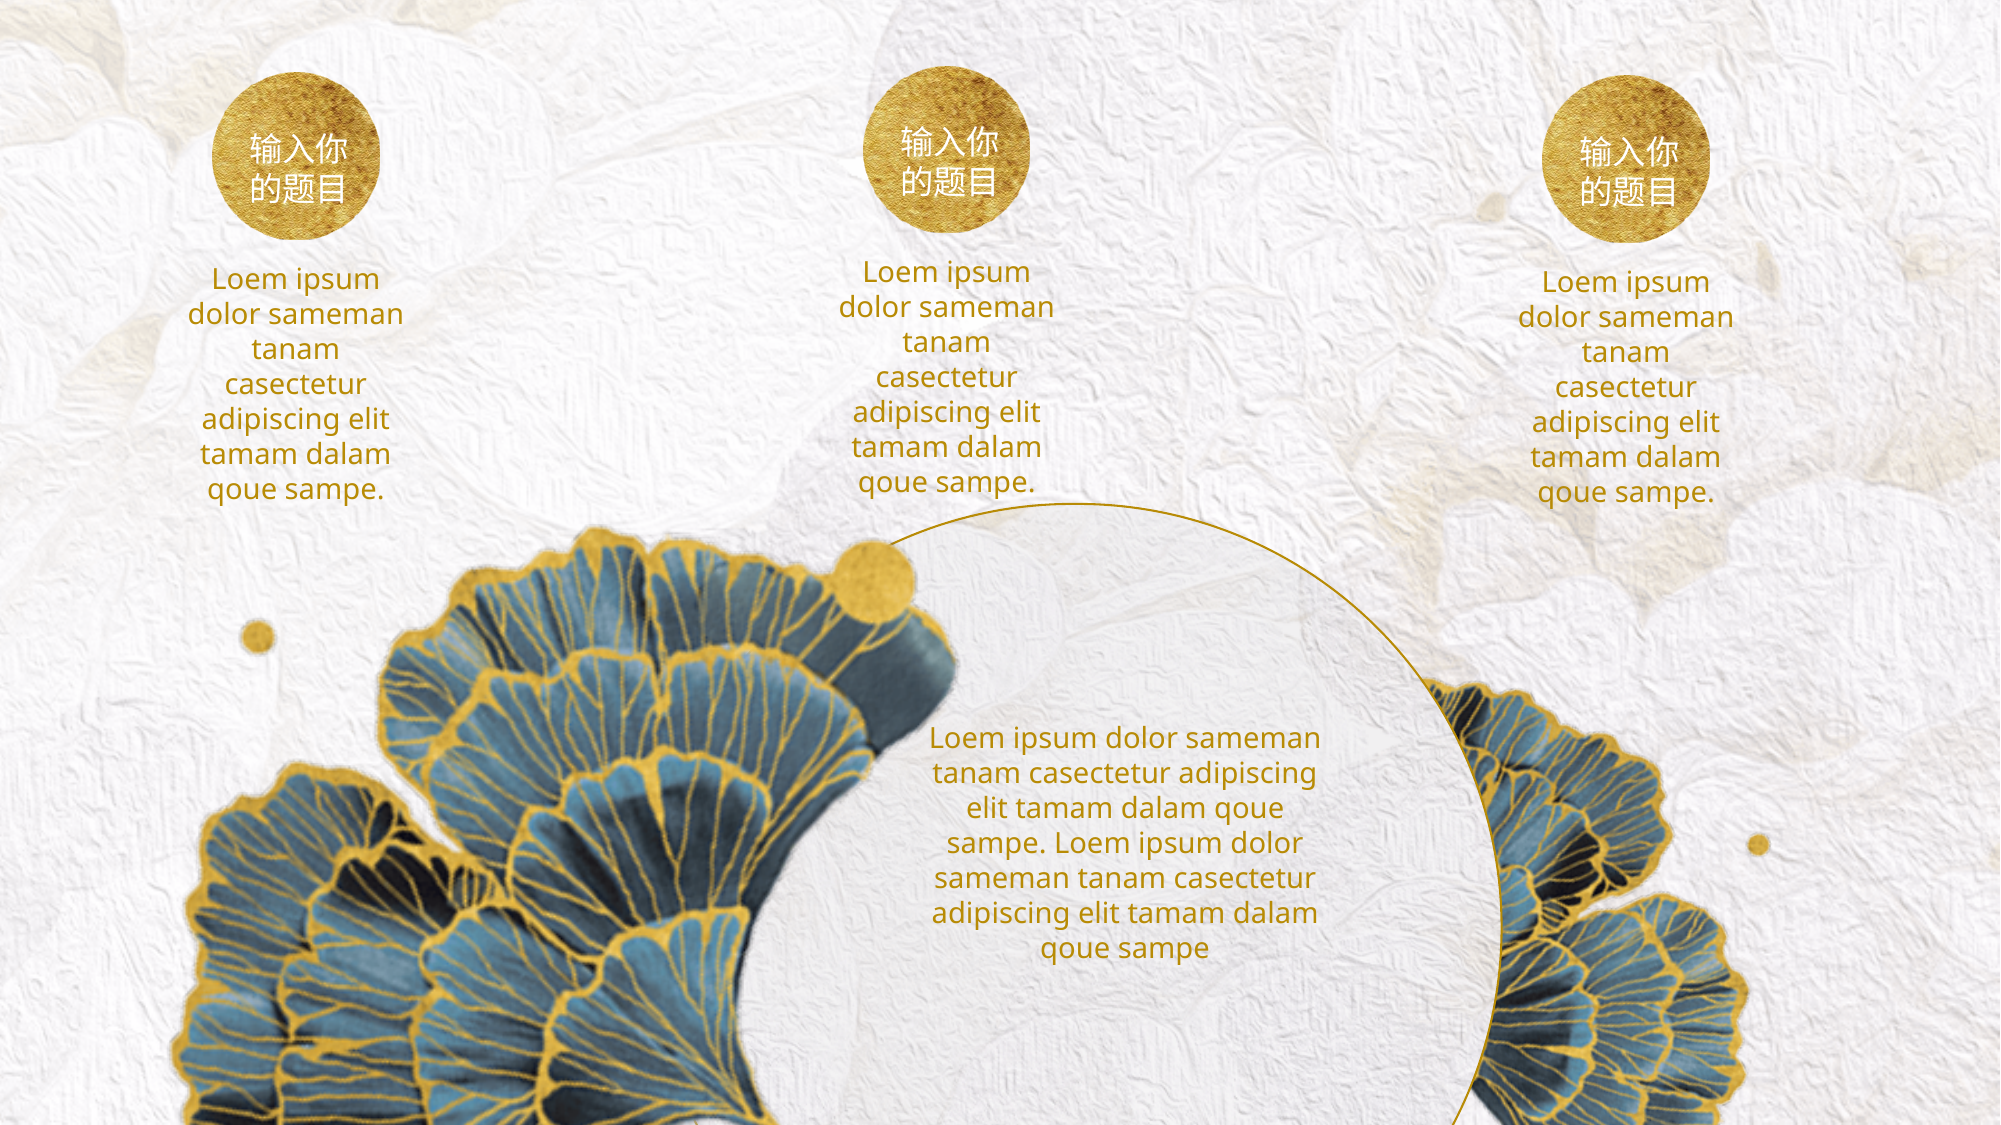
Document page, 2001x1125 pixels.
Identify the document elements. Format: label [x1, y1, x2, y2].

text_box [171, 72, 421, 234]
text_box [822, 66, 1072, 474]
picture [0, 0, 2000, 1125]
text_box [1501, 75, 1751, 483]
